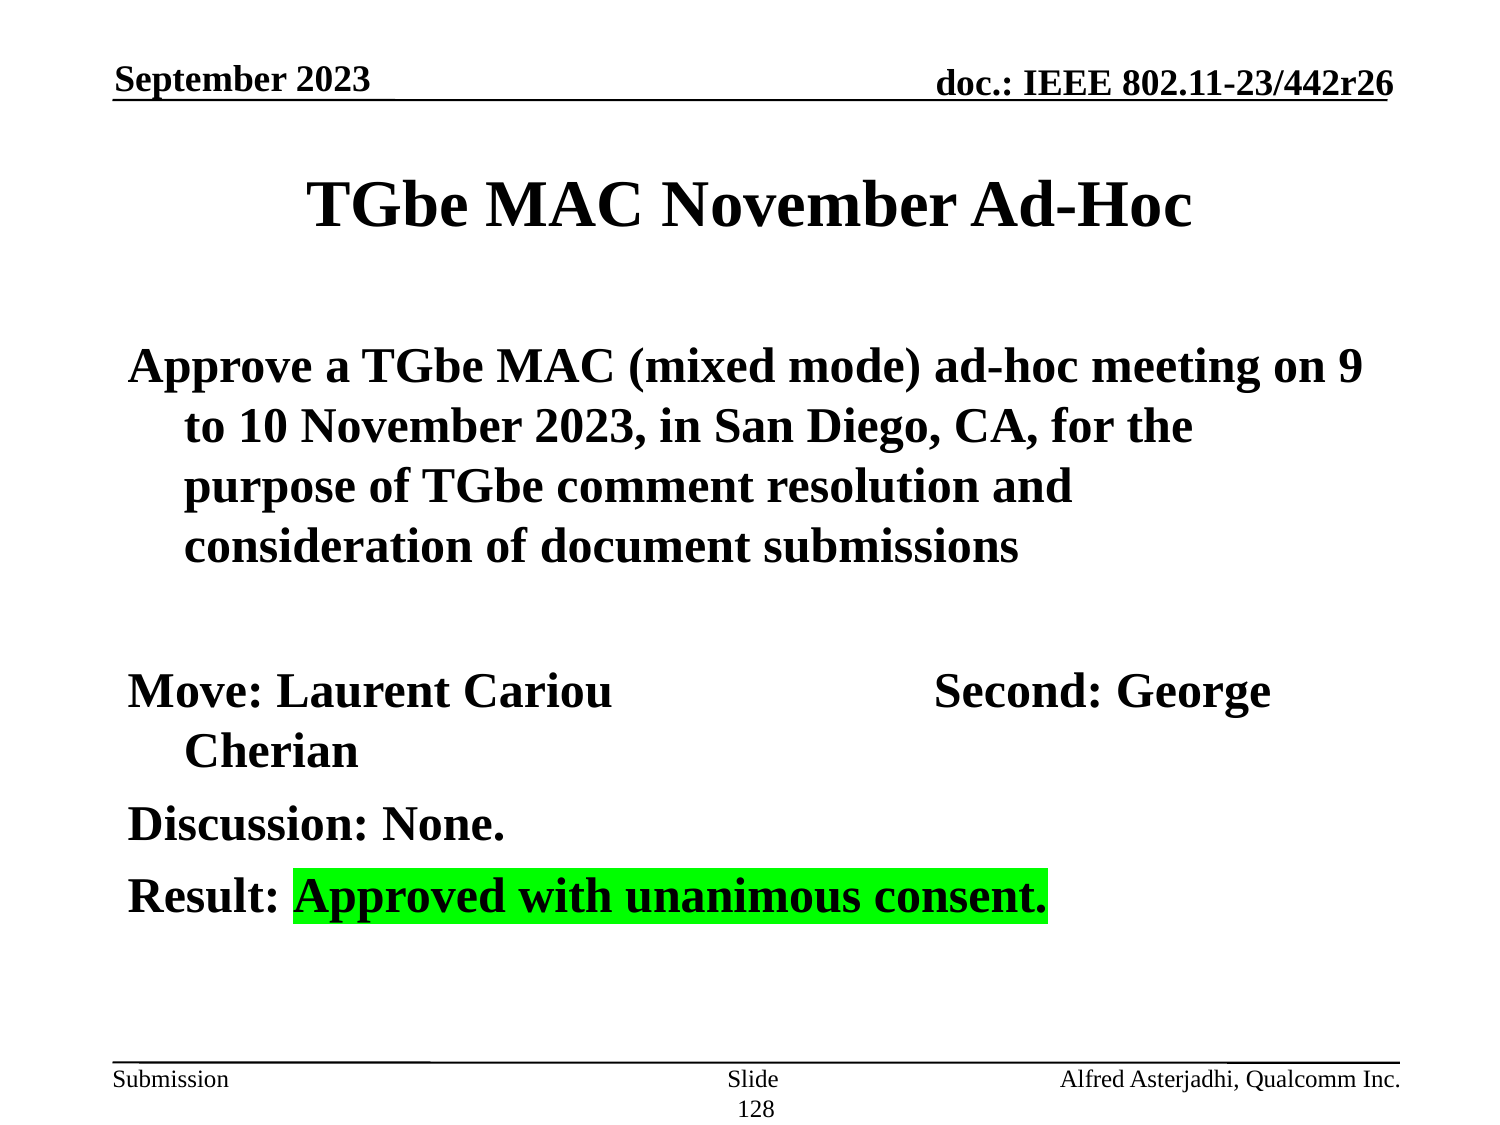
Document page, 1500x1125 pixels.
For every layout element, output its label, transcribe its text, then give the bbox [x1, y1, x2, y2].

list Approve a TGbe MAC (mixed mode) ad-hoc meeting on 9 to 10 November 2023, in San Diego, CA, for the purpose of TGbe comment resolution and consideration of document submissions Move: Laurent Cariou Second: George Cherian Discussion: None. Result: Approved with unanimous consent. [112, 324, 1388, 1000]
slide_number Slide 128 [712, 1061, 800, 1123]
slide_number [114, 54, 423, 100]
footer Alfred Asterjadhi, Qualcomm Inc. [878, 1061, 1402, 1093]
title TGbe MAC November Ad-Hoc [112, 112, 1388, 288]
